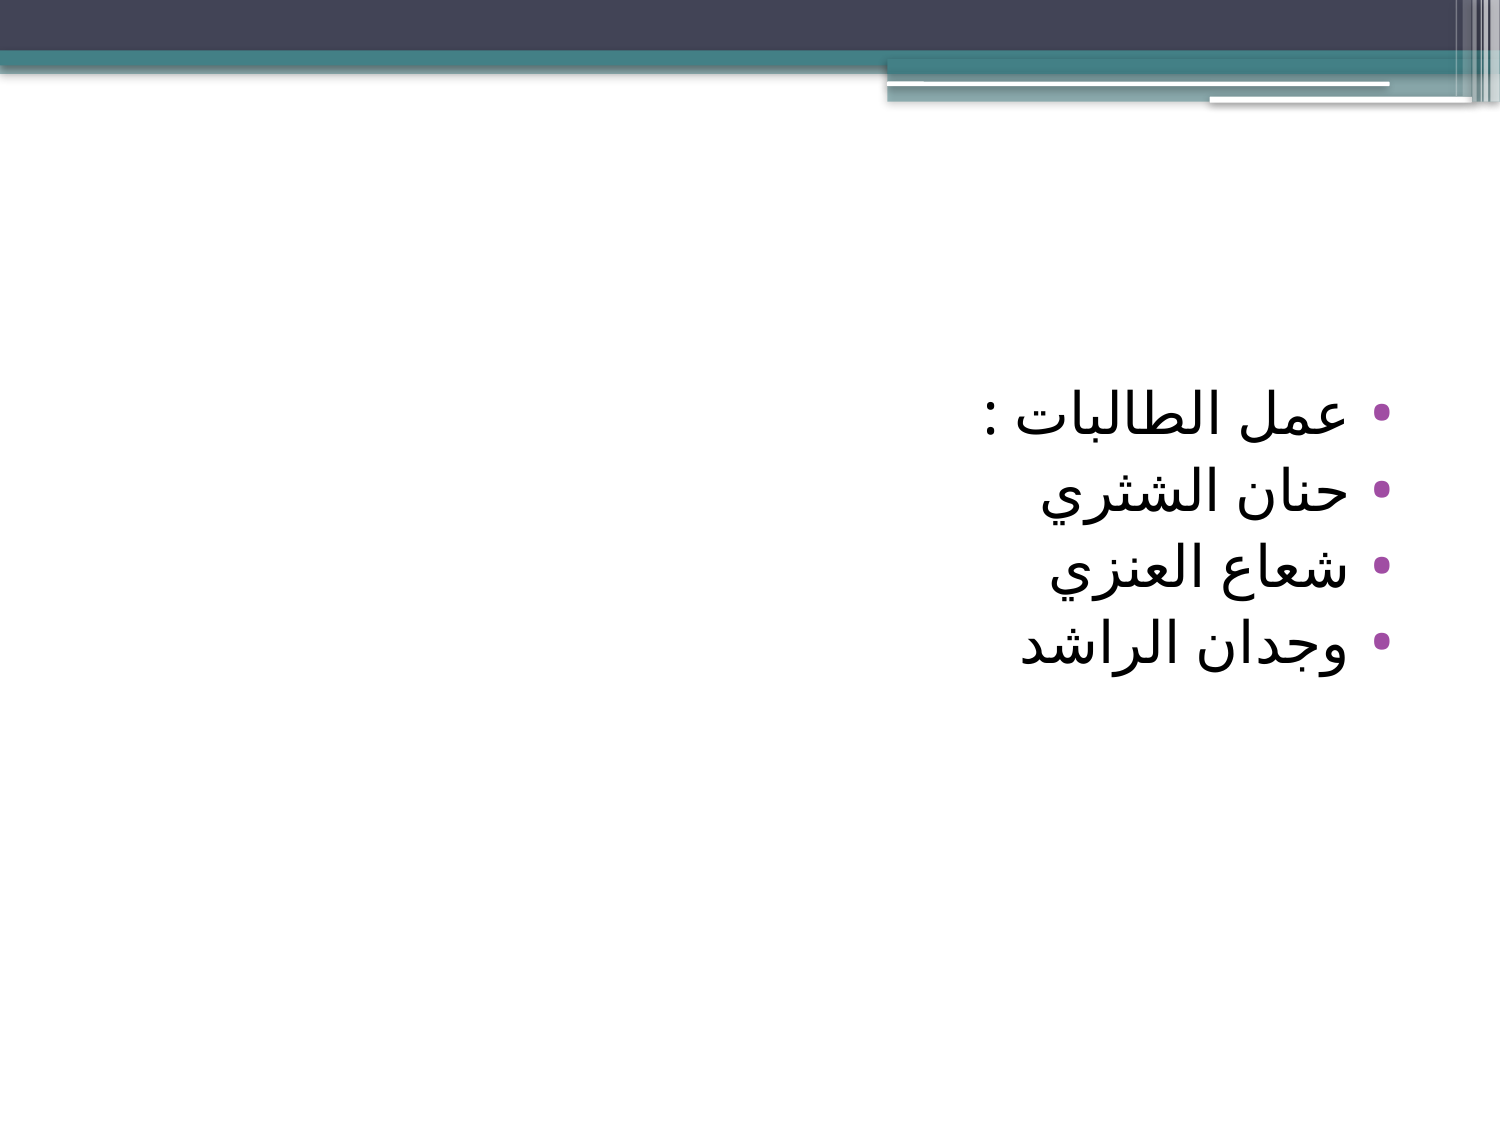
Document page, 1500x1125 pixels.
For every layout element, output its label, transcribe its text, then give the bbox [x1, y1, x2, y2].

list عمل الطالبات : حنان الشثري شعاع العنزي وجدان الراشد [75, 368, 1425, 1079]
